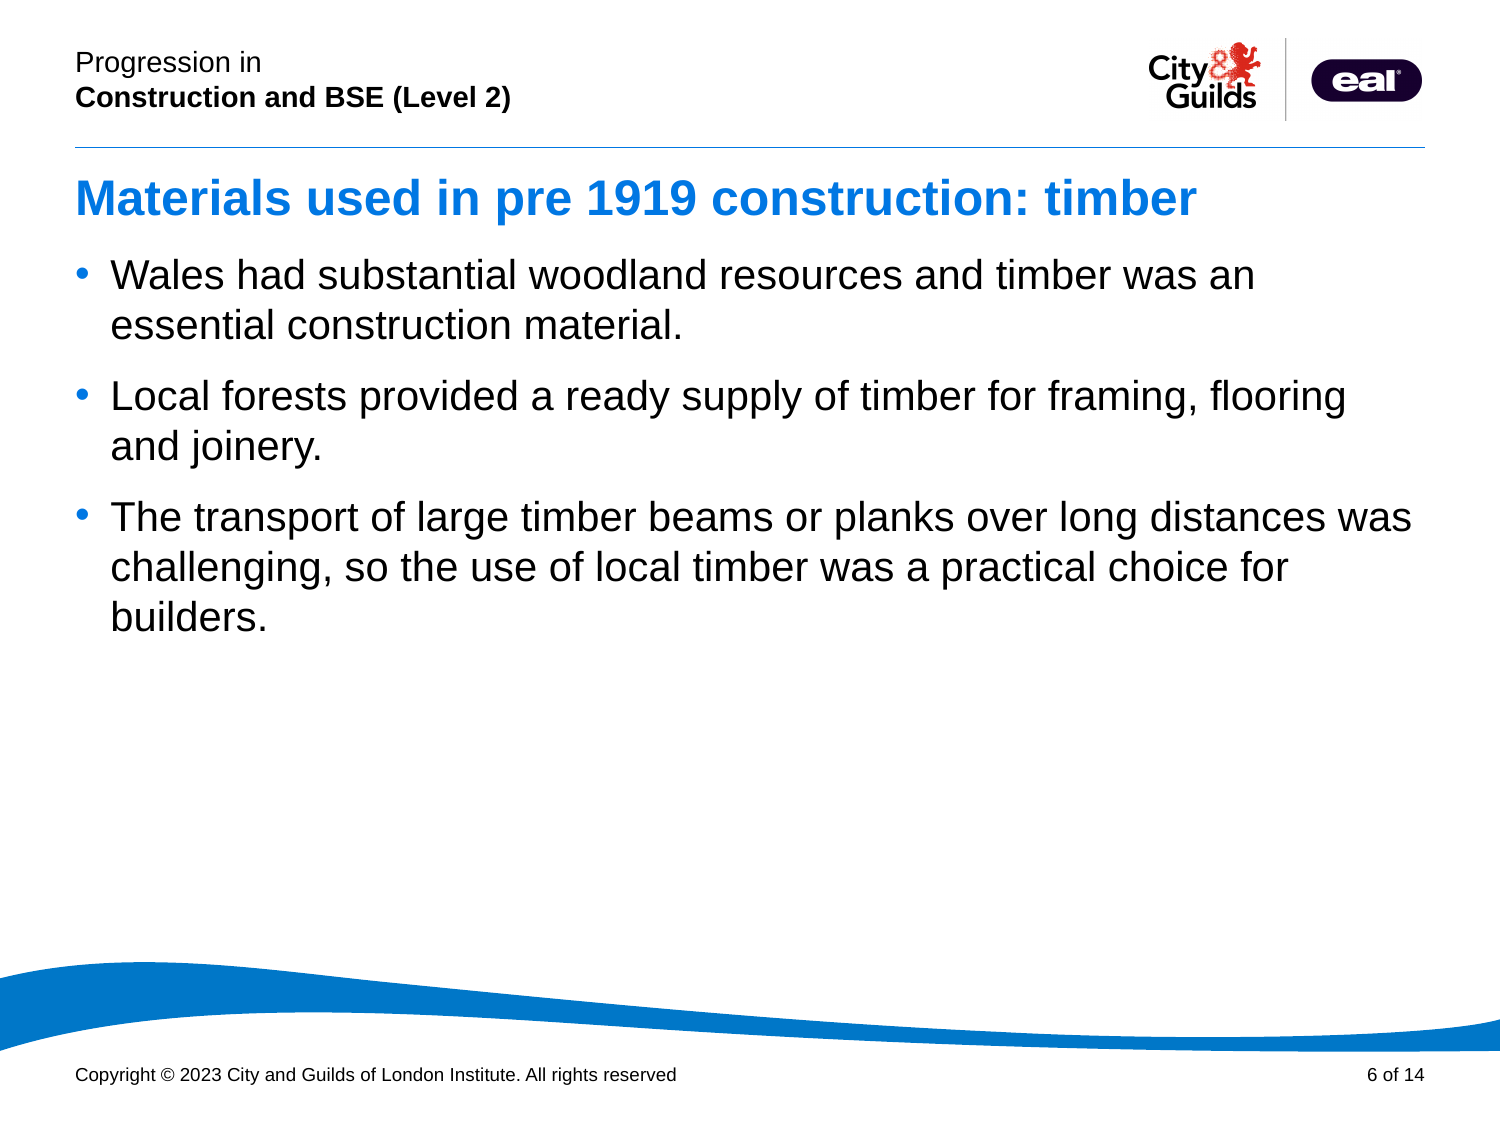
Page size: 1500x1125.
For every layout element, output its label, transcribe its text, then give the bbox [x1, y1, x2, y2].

title Materials used in pre 1919 construction: timber [74, 165, 1426, 229]
list Wales had substantial woodland resources and timber was an essential construction material. Local forests provided a ready supply of timber for framing, flooring and joinery. The transport of large timber beams or planks over long distances was challenging, so the use of local timber was a practical choice for builders. [74, 247, 1426, 946]
picture [1149, 38, 1422, 121]
